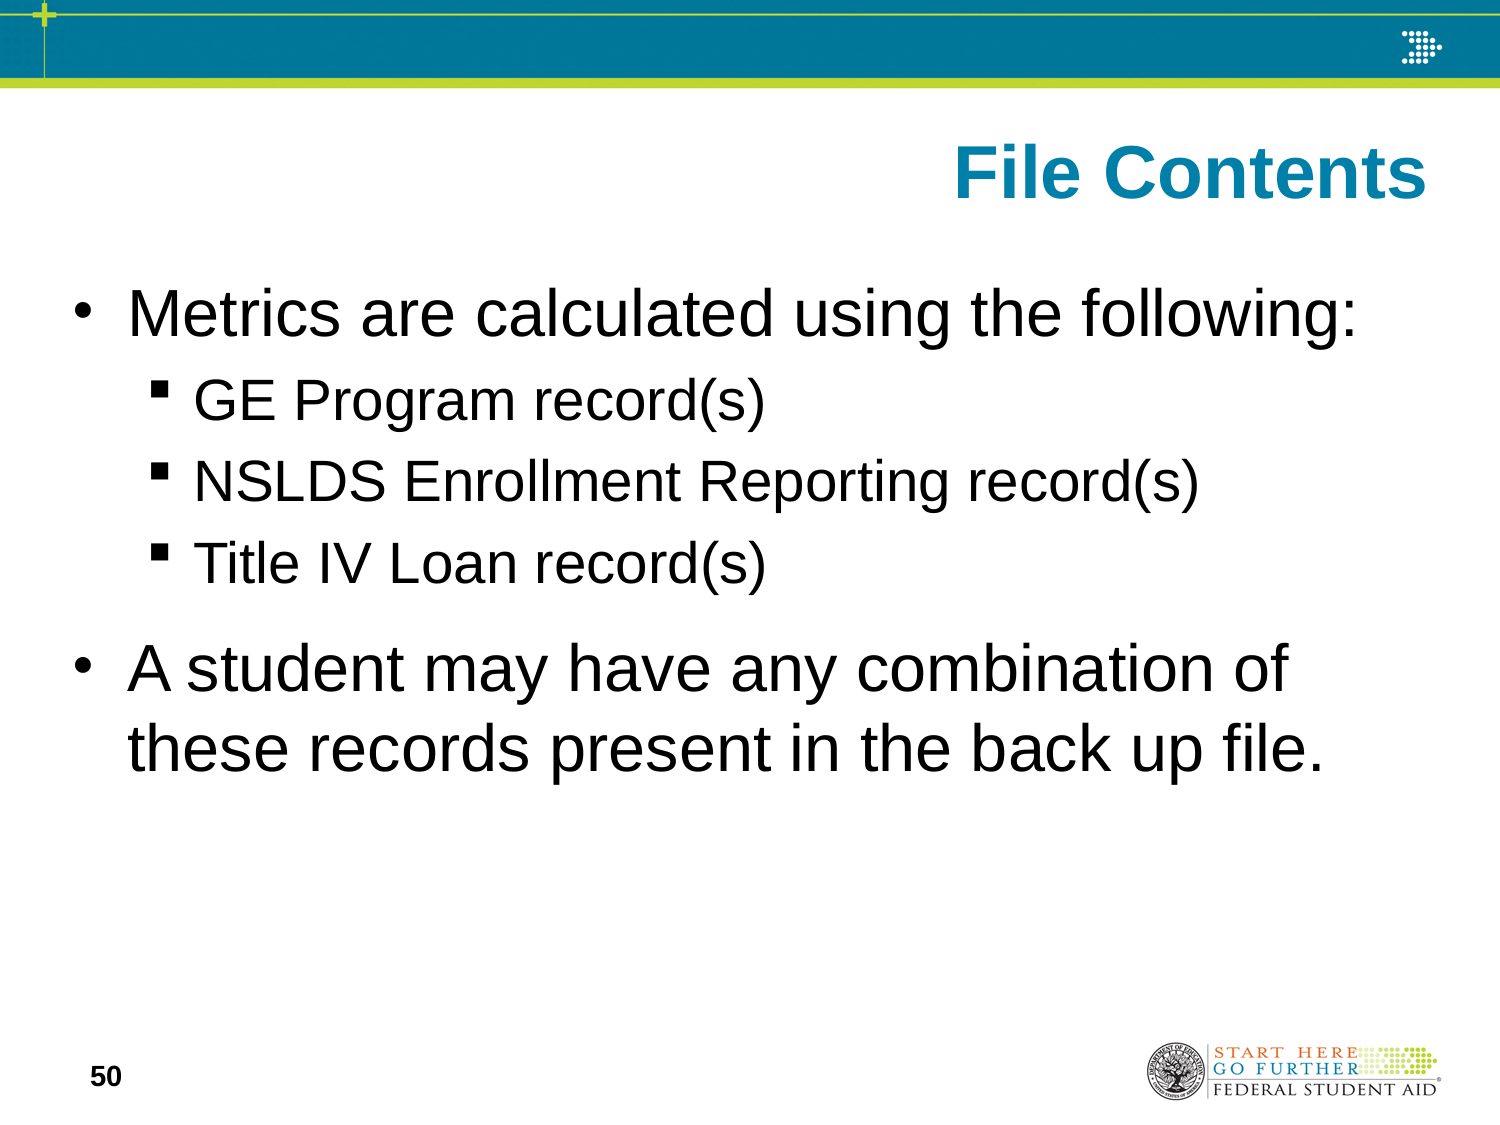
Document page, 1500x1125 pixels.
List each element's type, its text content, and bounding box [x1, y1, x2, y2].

title File Contents [56, 112, 1444, 226]
slide_number 50 [74, 1049, 388, 1125]
picture [0, 3, 1500, 26]
picture [0, 78, 1500, 1125]
list Metrics are calculated using the following: GE Program record(s) NSLDS Enrollment Reporting record(s) Title IV Loan record(s) A student may have any combination of these records present in the back up file. [56, 262, 1444, 1001]
picture [1424, 32, 1428, 42]
